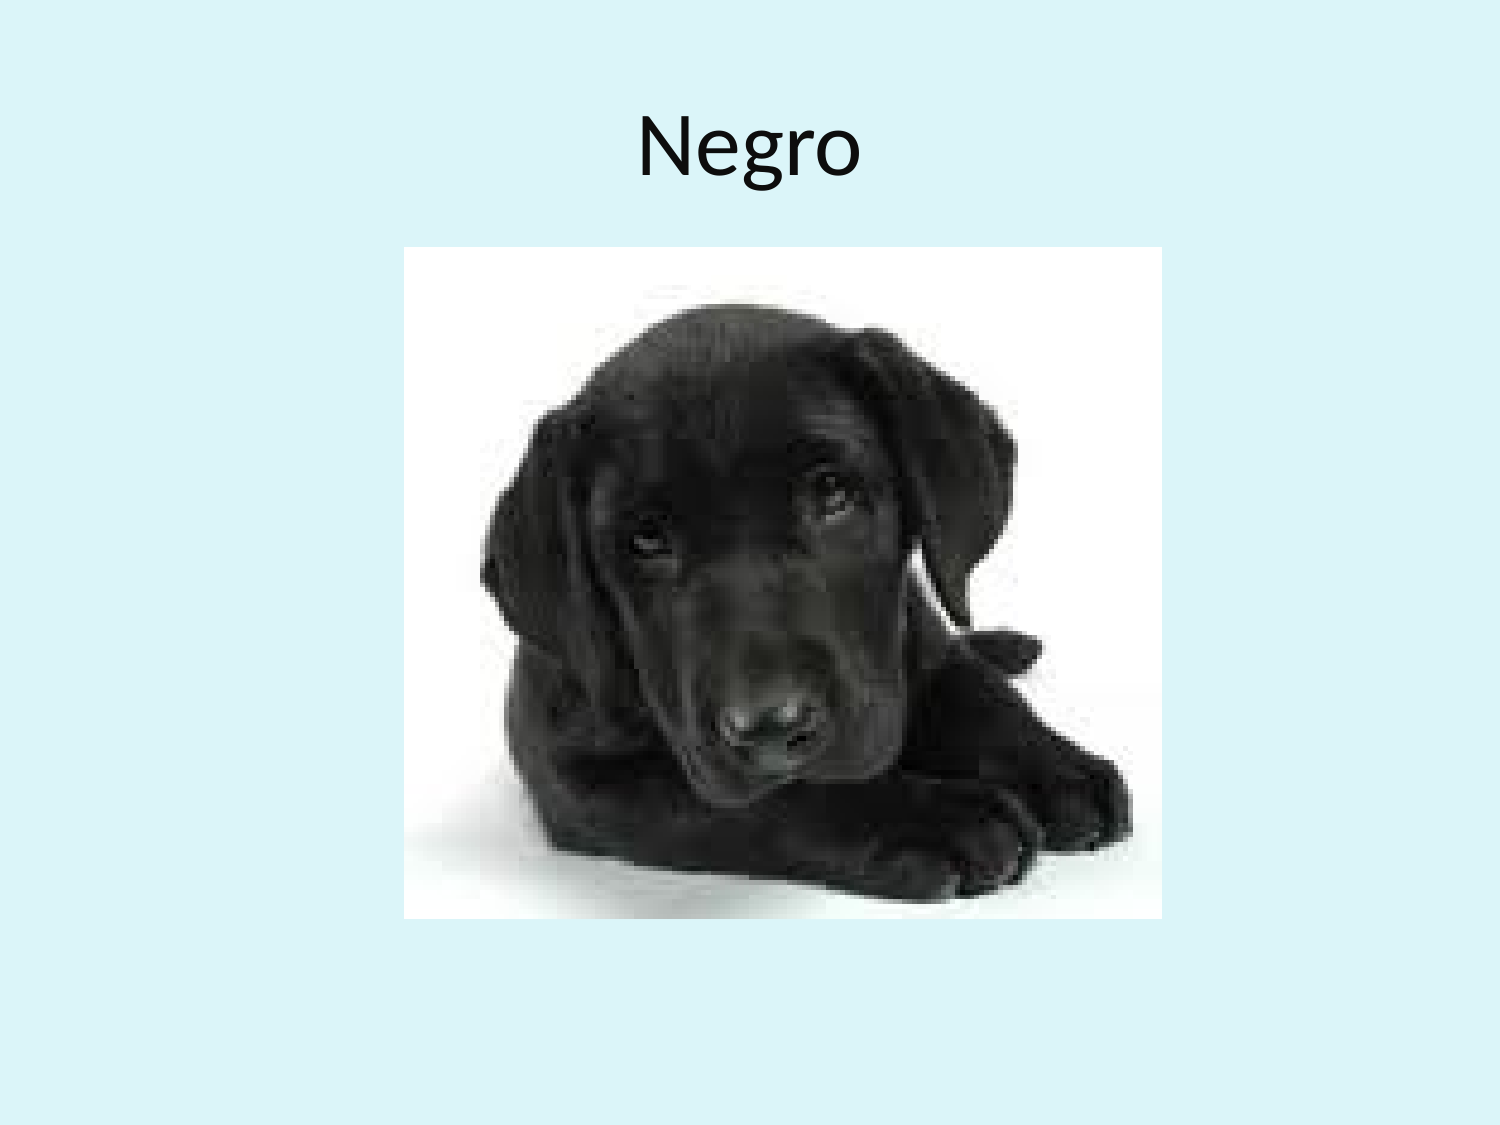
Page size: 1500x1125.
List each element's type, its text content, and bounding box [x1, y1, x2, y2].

picture [404, 247, 1162, 919]
title Negro [75, 45, 1425, 233]
